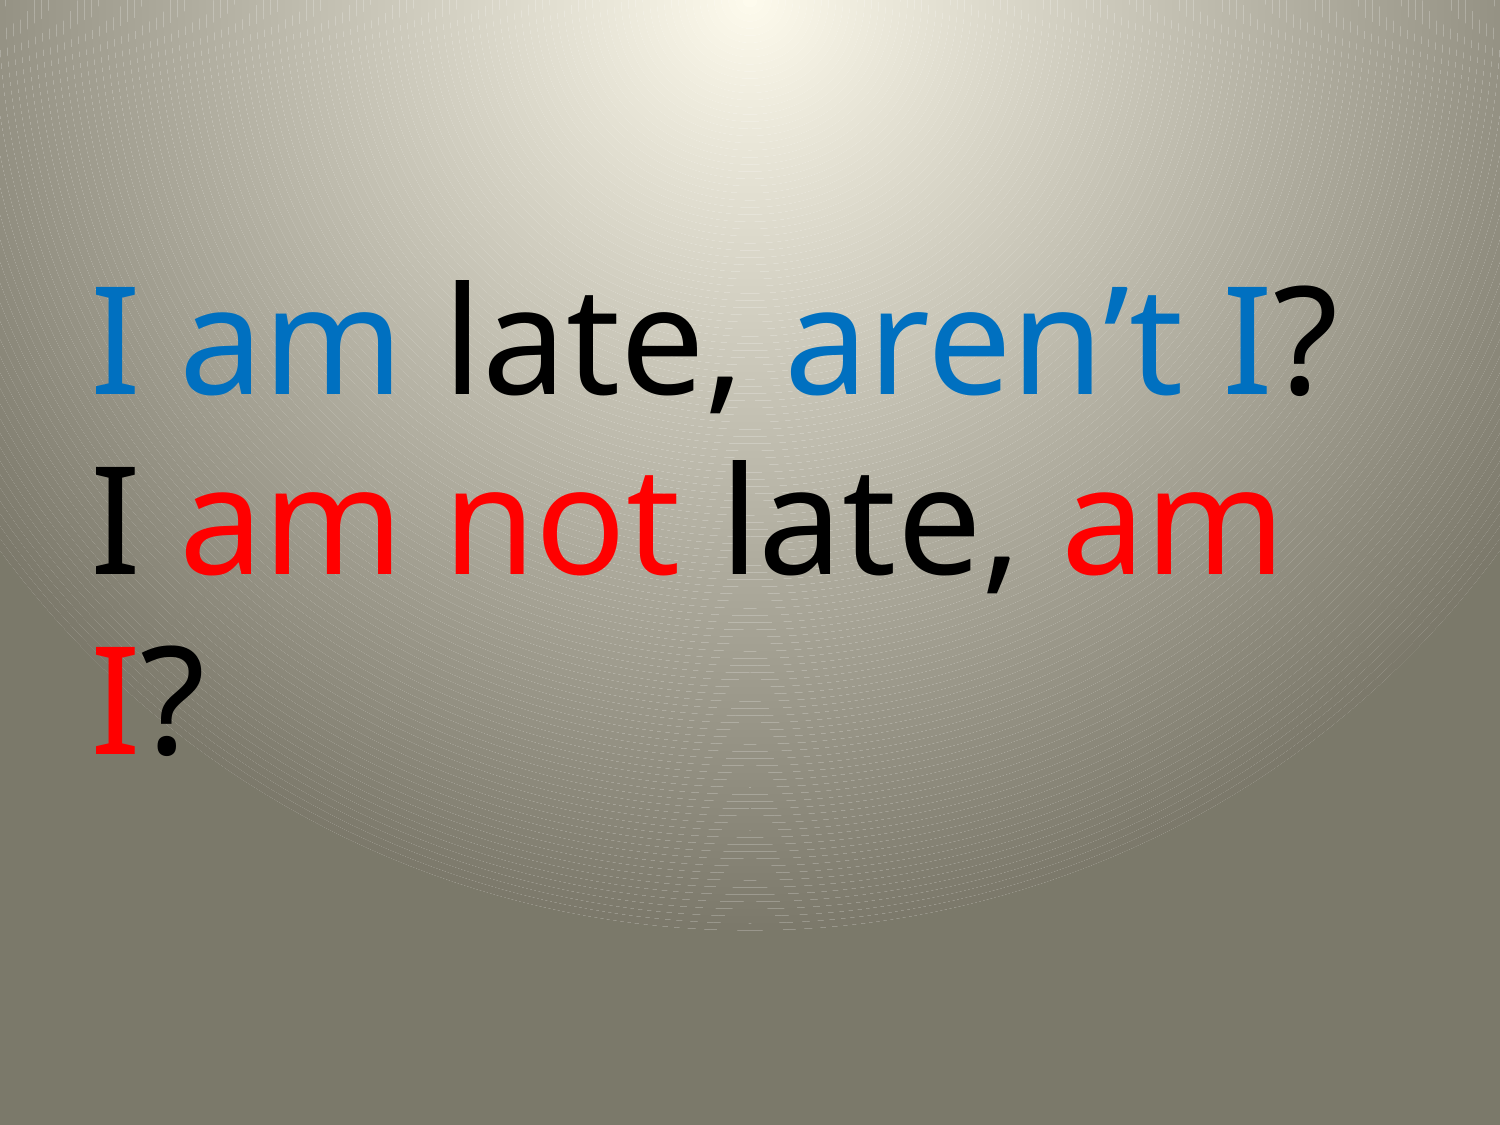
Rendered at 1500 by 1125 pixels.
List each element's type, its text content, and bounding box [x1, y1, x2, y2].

title I am late, aren’t I? I am not late, am I? [75, 45, 1425, 985]
